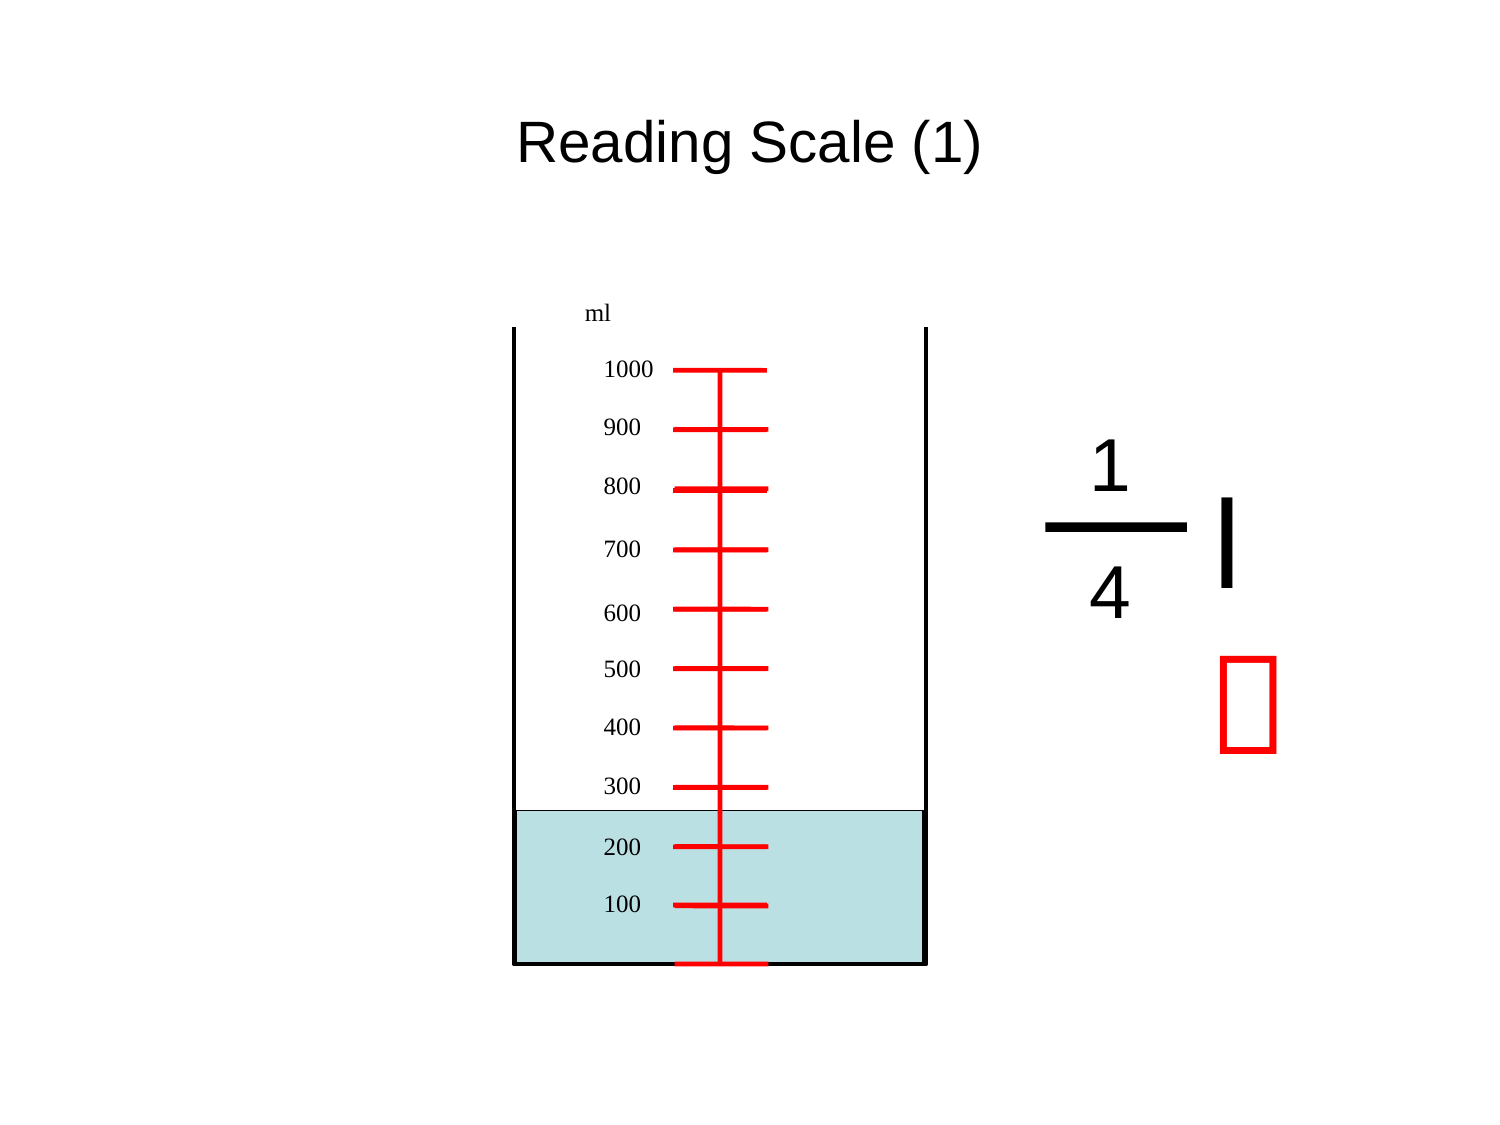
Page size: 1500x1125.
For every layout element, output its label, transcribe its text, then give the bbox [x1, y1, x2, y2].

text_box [1045, 408, 1341, 650]
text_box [513, 288, 927, 965]
title Reading Scale (1) [74, 44, 1426, 233]
text_box  [1192, 609, 1465, 790]
